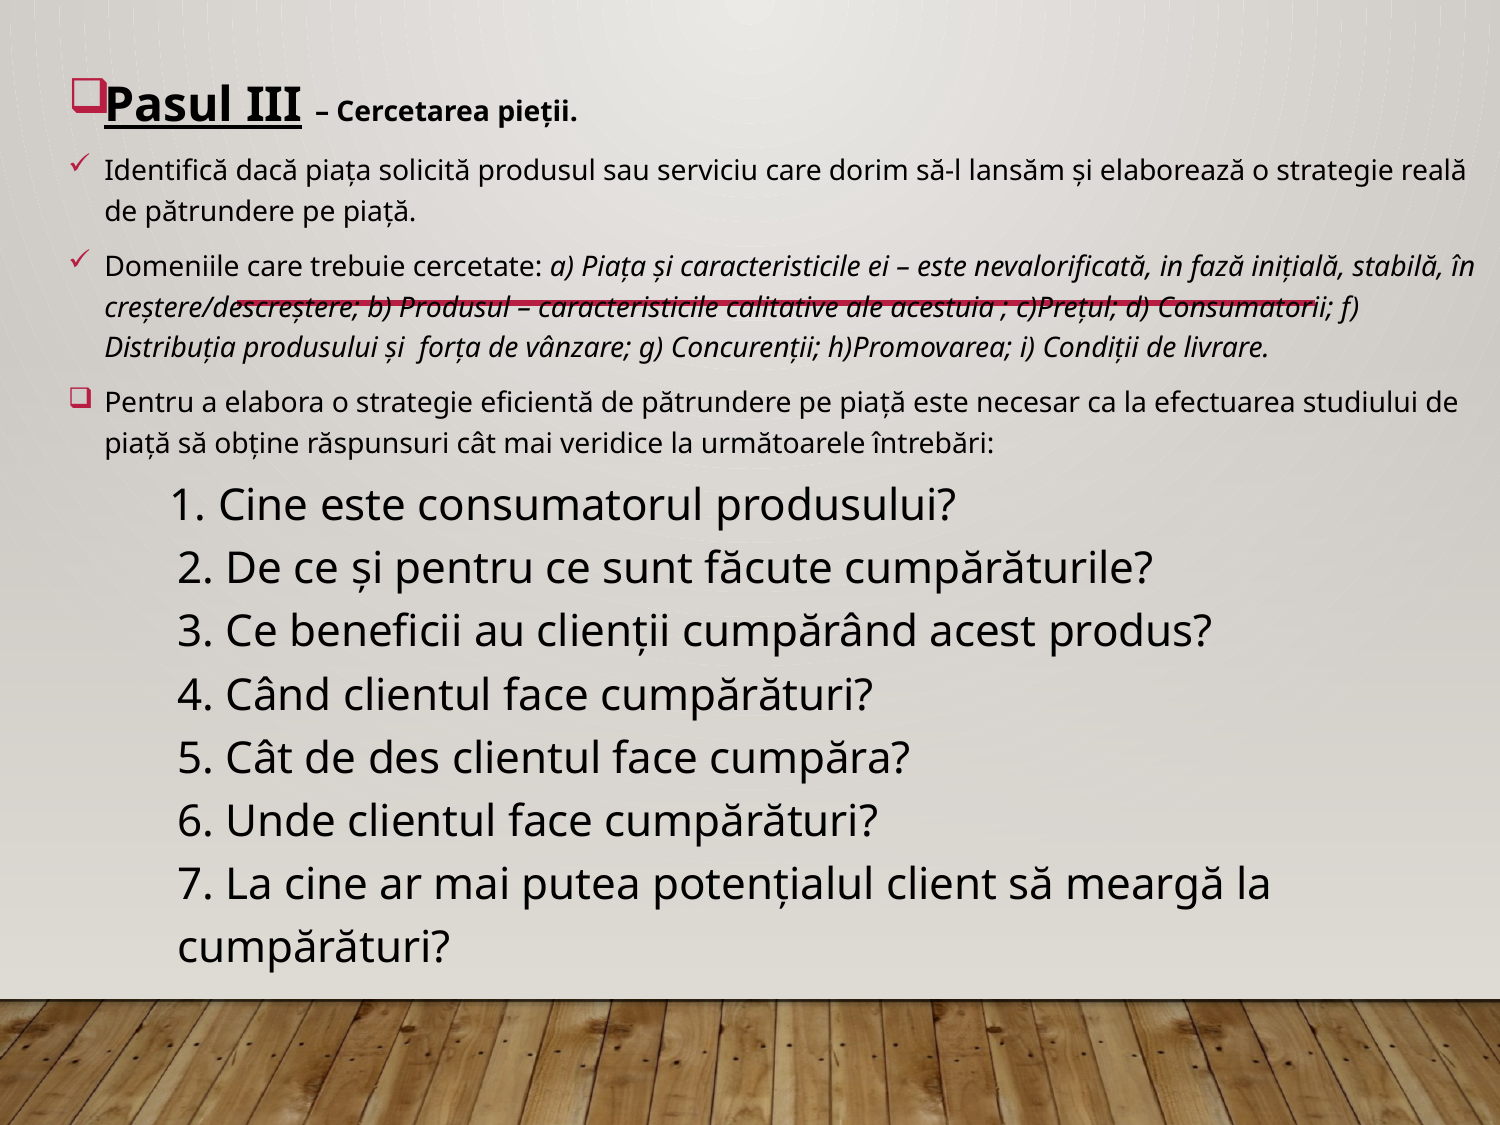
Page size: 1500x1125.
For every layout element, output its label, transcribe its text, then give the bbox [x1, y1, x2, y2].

picture [0, 999, 1500, 1125]
list Pasul III – Cercetarea pieții. Identifică dacă piaţa solicită produsul sau serviciu care dorim să-l lansăm şi elaborează o strategie reală de pătrundere pe piaţă. Domeniile care trebuie cercetate: a) Piața și caracteristicile ei – este nevalorificată, in fază inițială, stabilă, în creștere/descreștere; b) Produsul – caracteristicile calitative ale acestuia ; c)Prețul; d) Consumatorii; f) Distribuția produsului și forța de vânzare; g) Concurenții; h)Promovarea; i) Condiții de livrare. Pentru a elabora o strategie eficientă de pătrundere pe piaţă este necesar ca la efectuarea studiului de piață să obține răspunsuri cât mai veridice la următoarele întrebări: 1. Cine este consumatorul produsului? 2. De ce şi pentru ce sunt făcute cumpărăturile? 3. Ce beneficii au clienţii cumpărând acest produs? 4. Când clientul face cumpărături? 5. Cât de des clientul face cumpăra? 6. Unde clientul face cumpărături? 7. La cine ar mai putea potenţialul client să meargă la cumpărături? [53, 54, 1500, 1005]
